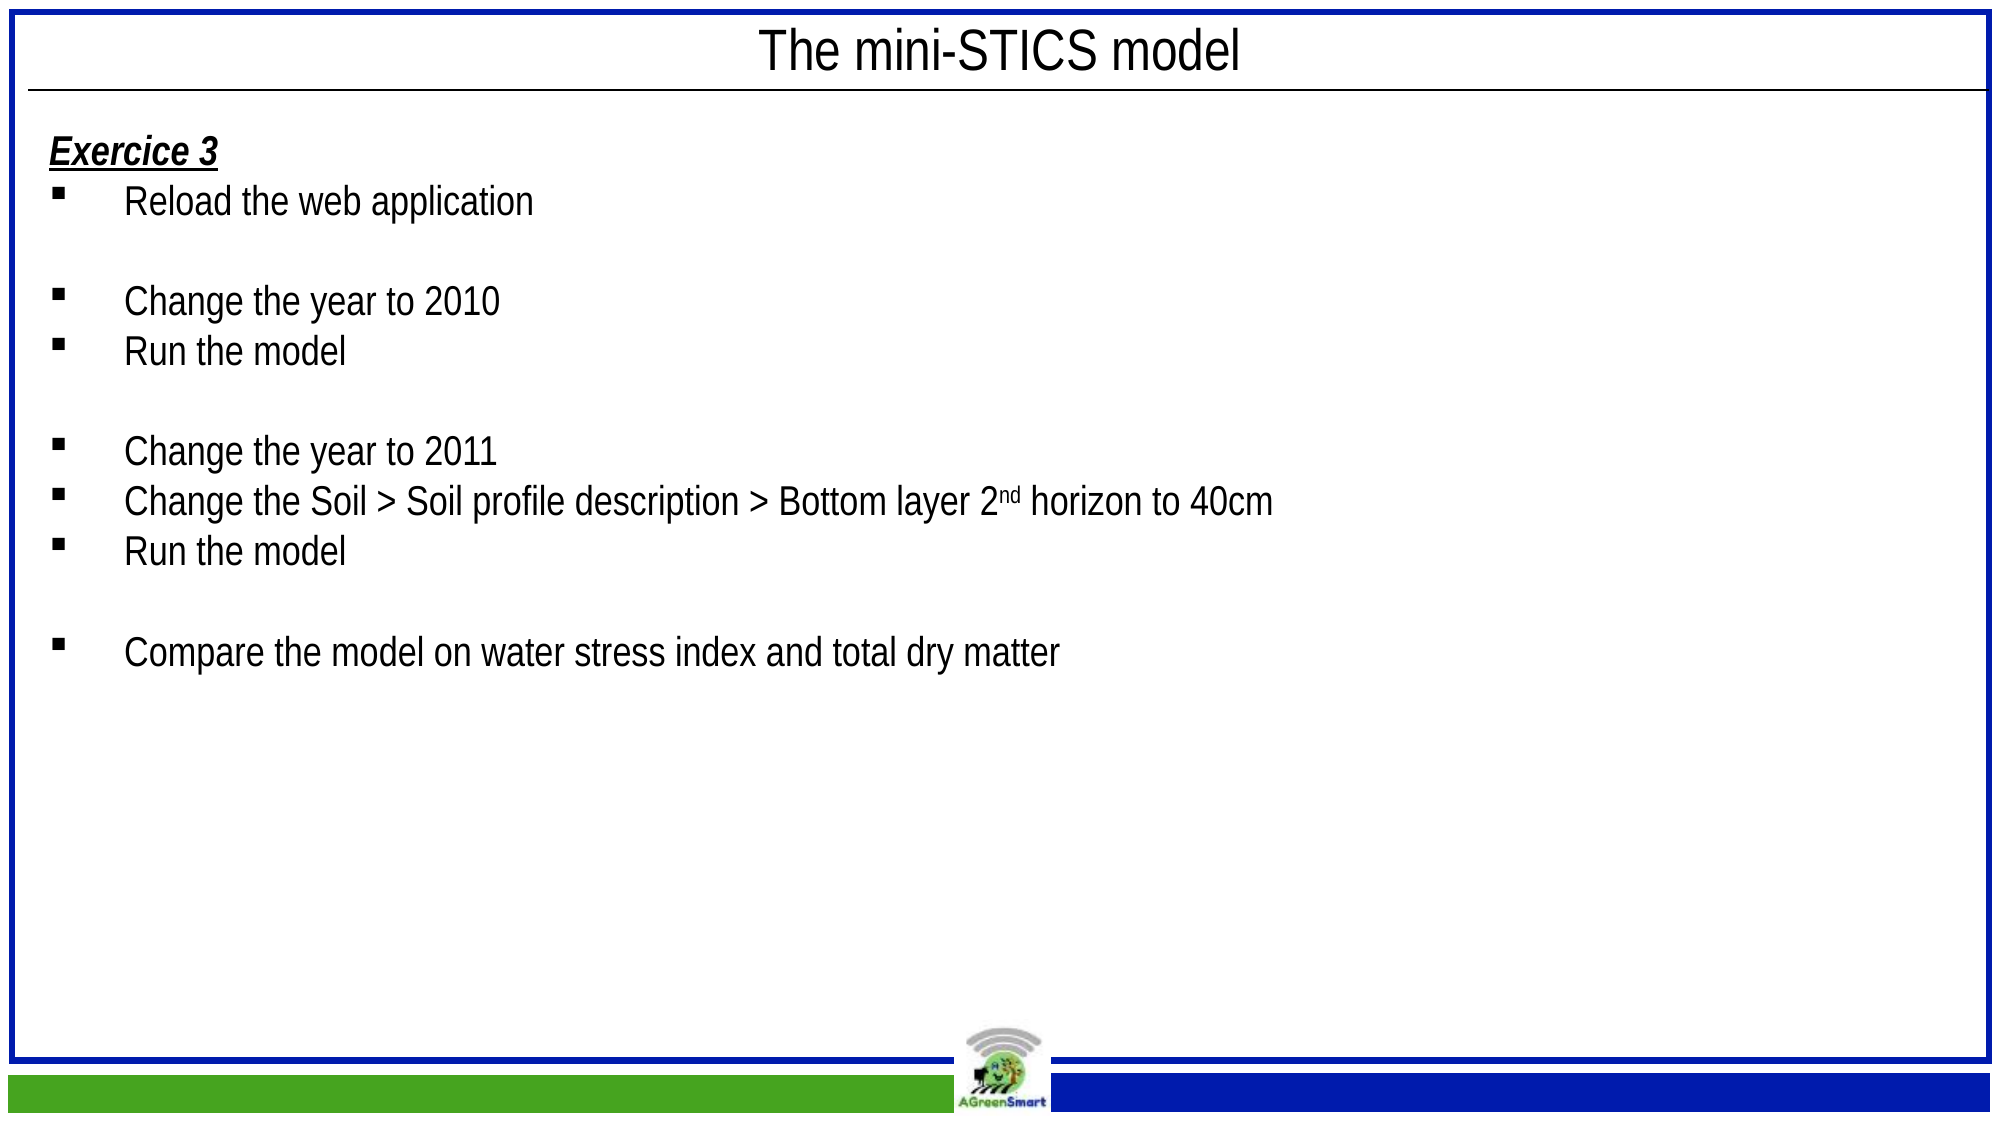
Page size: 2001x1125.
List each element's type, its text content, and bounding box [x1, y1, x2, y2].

text_box Exercice 3 Reload the web application Change the year to 2010 Run the model Change the year to 2011 Change the Soil > Soil profile description > Bottom layer 2nd horizon to 40cm Run the model Compare the model on water stress index and total dry matter [34, 116, 1927, 782]
picture [954, 1019, 1051, 1116]
text_box The mini-STICS model [0, 5, 2000, 90]
